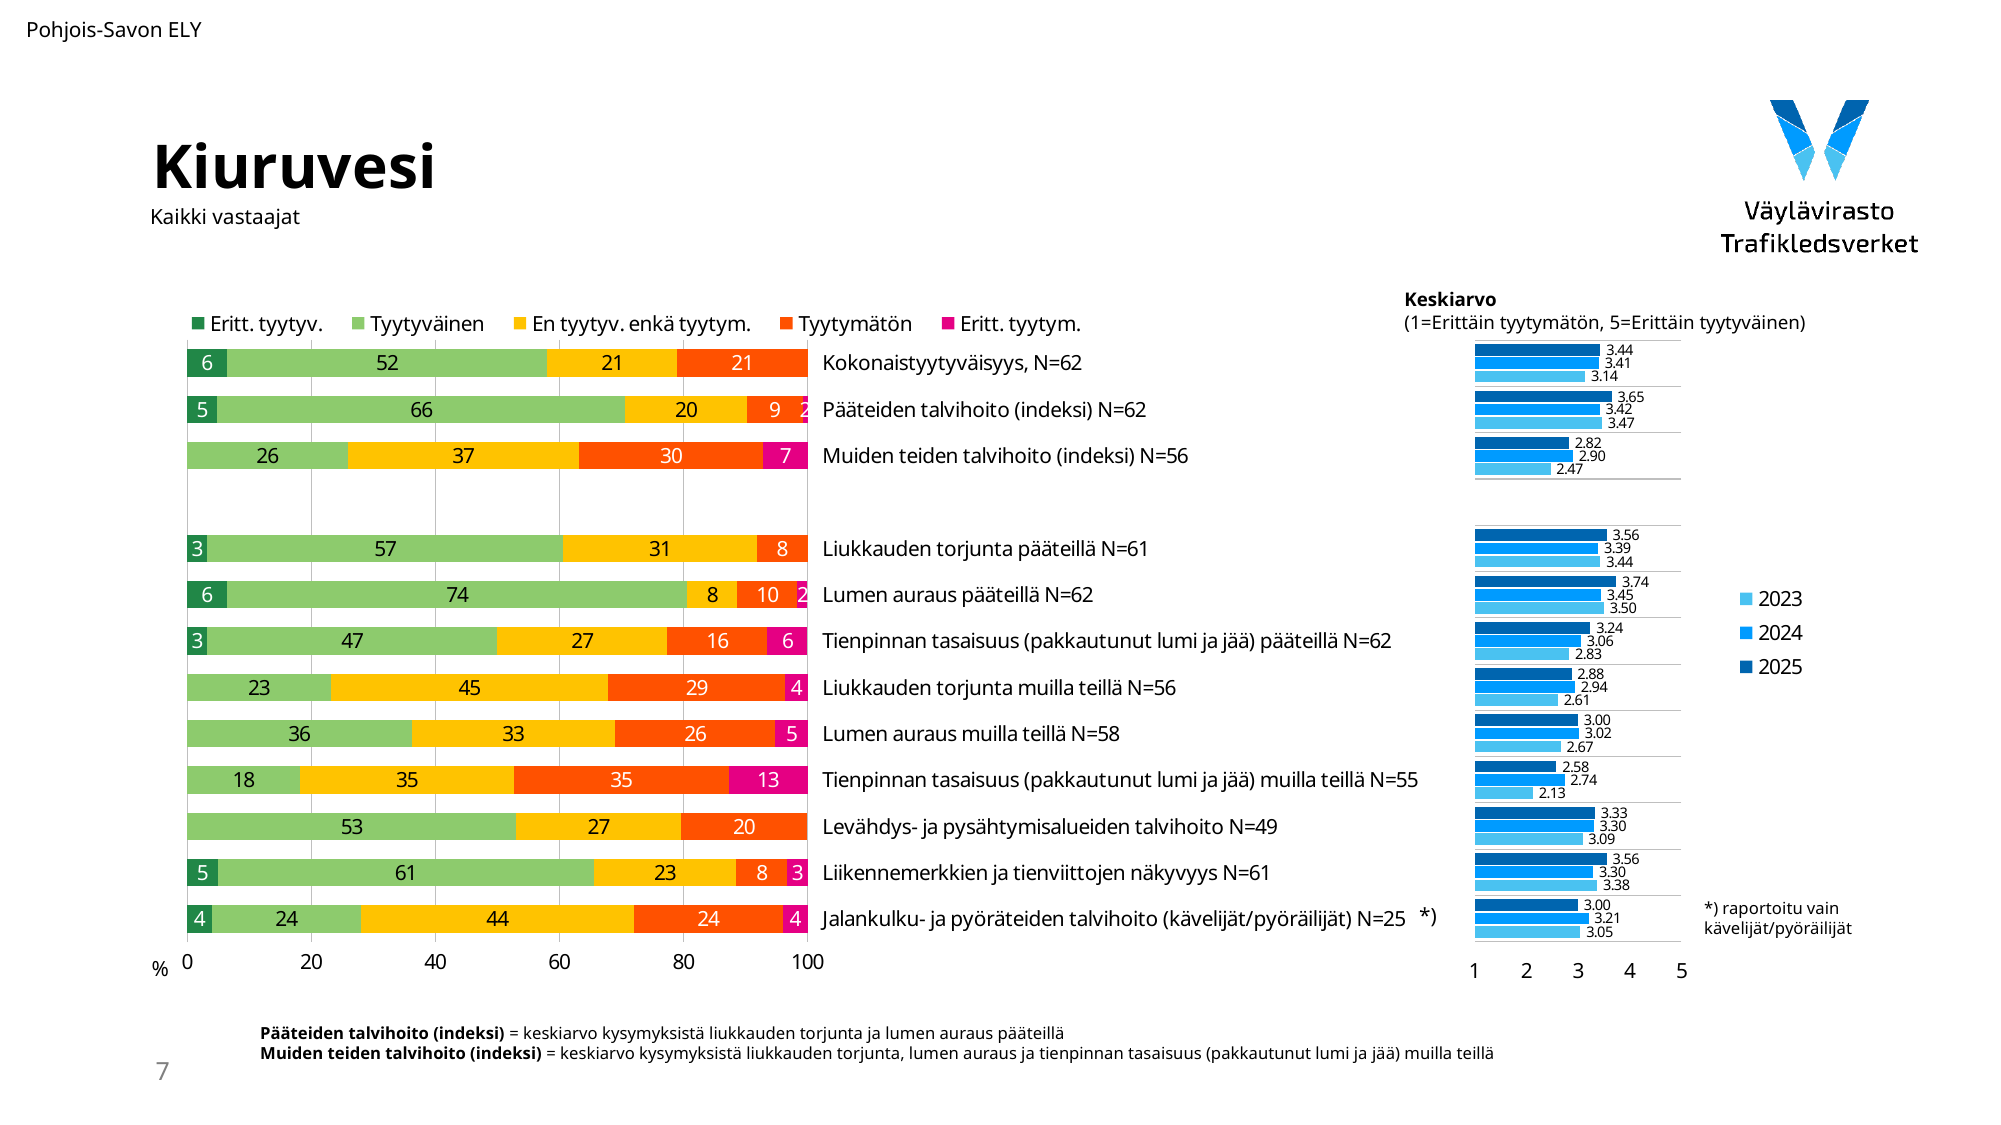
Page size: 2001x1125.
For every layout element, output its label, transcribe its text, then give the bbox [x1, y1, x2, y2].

text_box Pääteiden talvihoito (indeksi) = keskiarvo kysymyksistä liukkauden torjunta ja lumen auraus pääteillä Muiden teiden talvihoito (indeksi) = keskiarvo kysymyksistä liukkauden torjunta, lumen auraus ja tienpinnan tasaisuus (pakkautunut lumi ja jää) muilla teillä [245, 1015, 1520, 1094]
chart [168, 281, 1822, 985]
picture [1682, 62, 1958, 292]
text_box Keskiarvo (1=Erittäin tyytymätön, 5=Erittäin tyytyväinen) [1389, 280, 1826, 341]
text_box Kaikki vastaajat [135, 196, 315, 237]
footer [0, 1042, 675, 1103]
text_box *) raportoitu vain kävelijät/pyöräilijät [1822, 890, 1868, 945]
text_box % [136, 948, 184, 989]
title Kiuruvesi [137, 59, 1555, 278]
text_box Pohjois-Savon ELY [11, 9, 217, 50]
